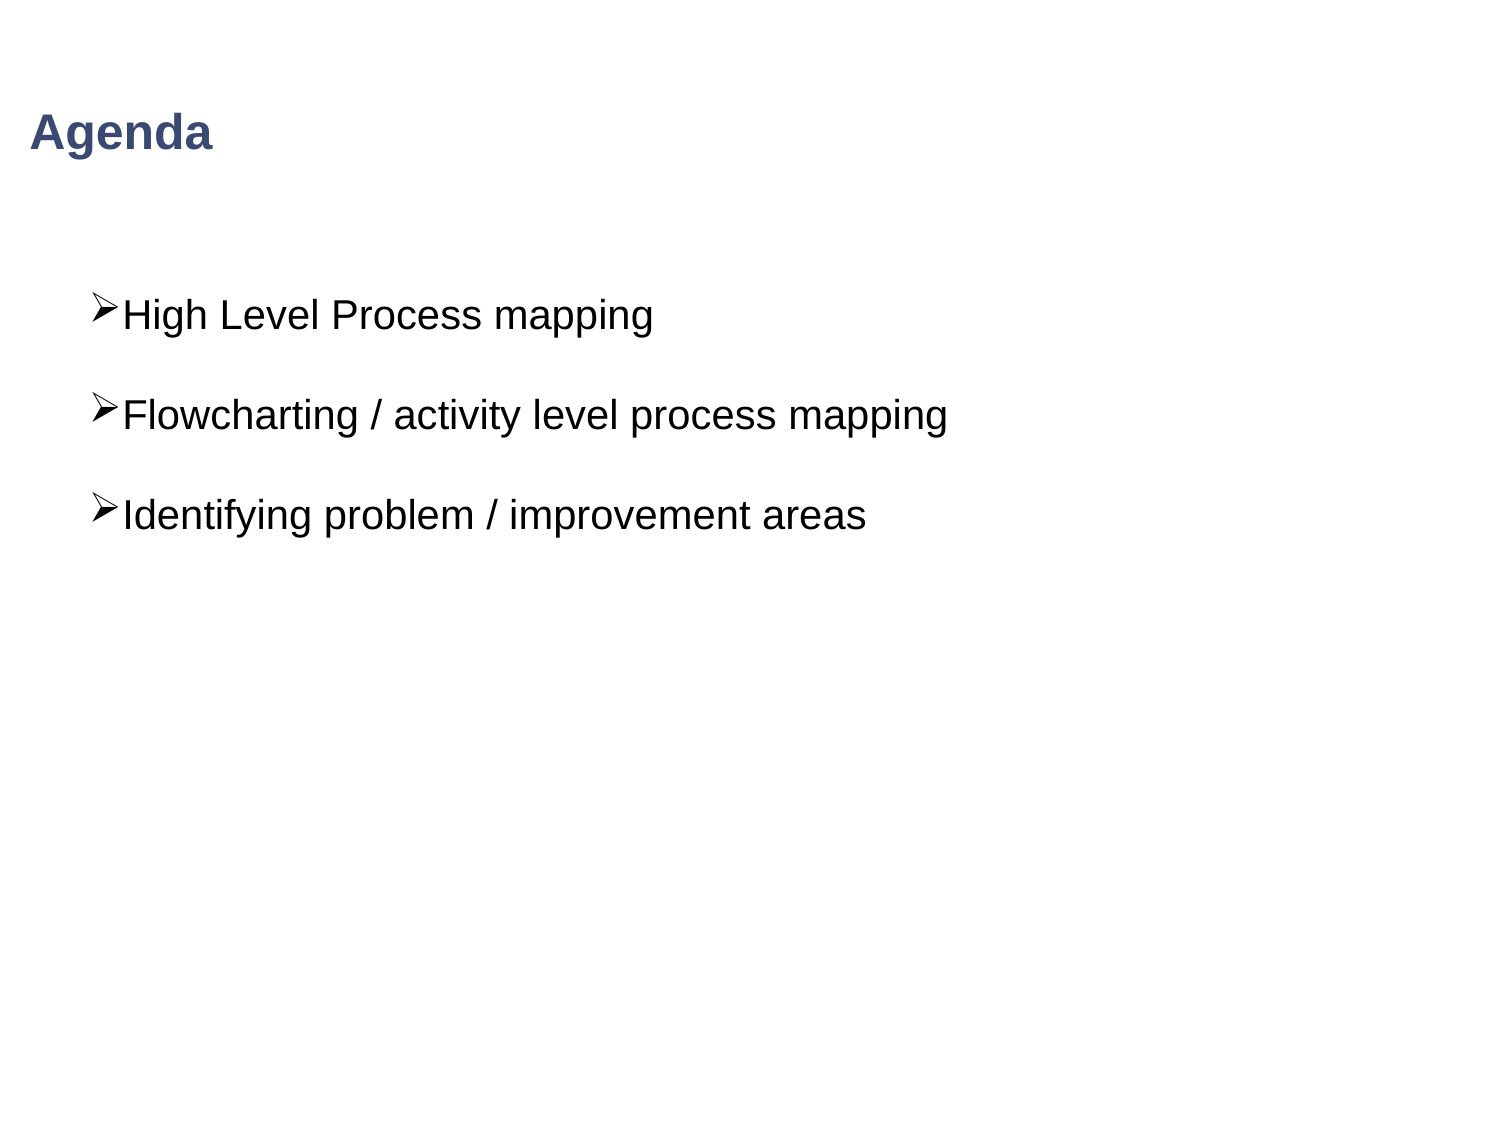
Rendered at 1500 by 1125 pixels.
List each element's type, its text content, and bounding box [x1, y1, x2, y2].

subtitle High Level Process mapping Flowcharting / activity level process mapping Identifying problem / improvement areas [26, 287, 1471, 650]
title Agenda [29, 99, 1471, 235]
